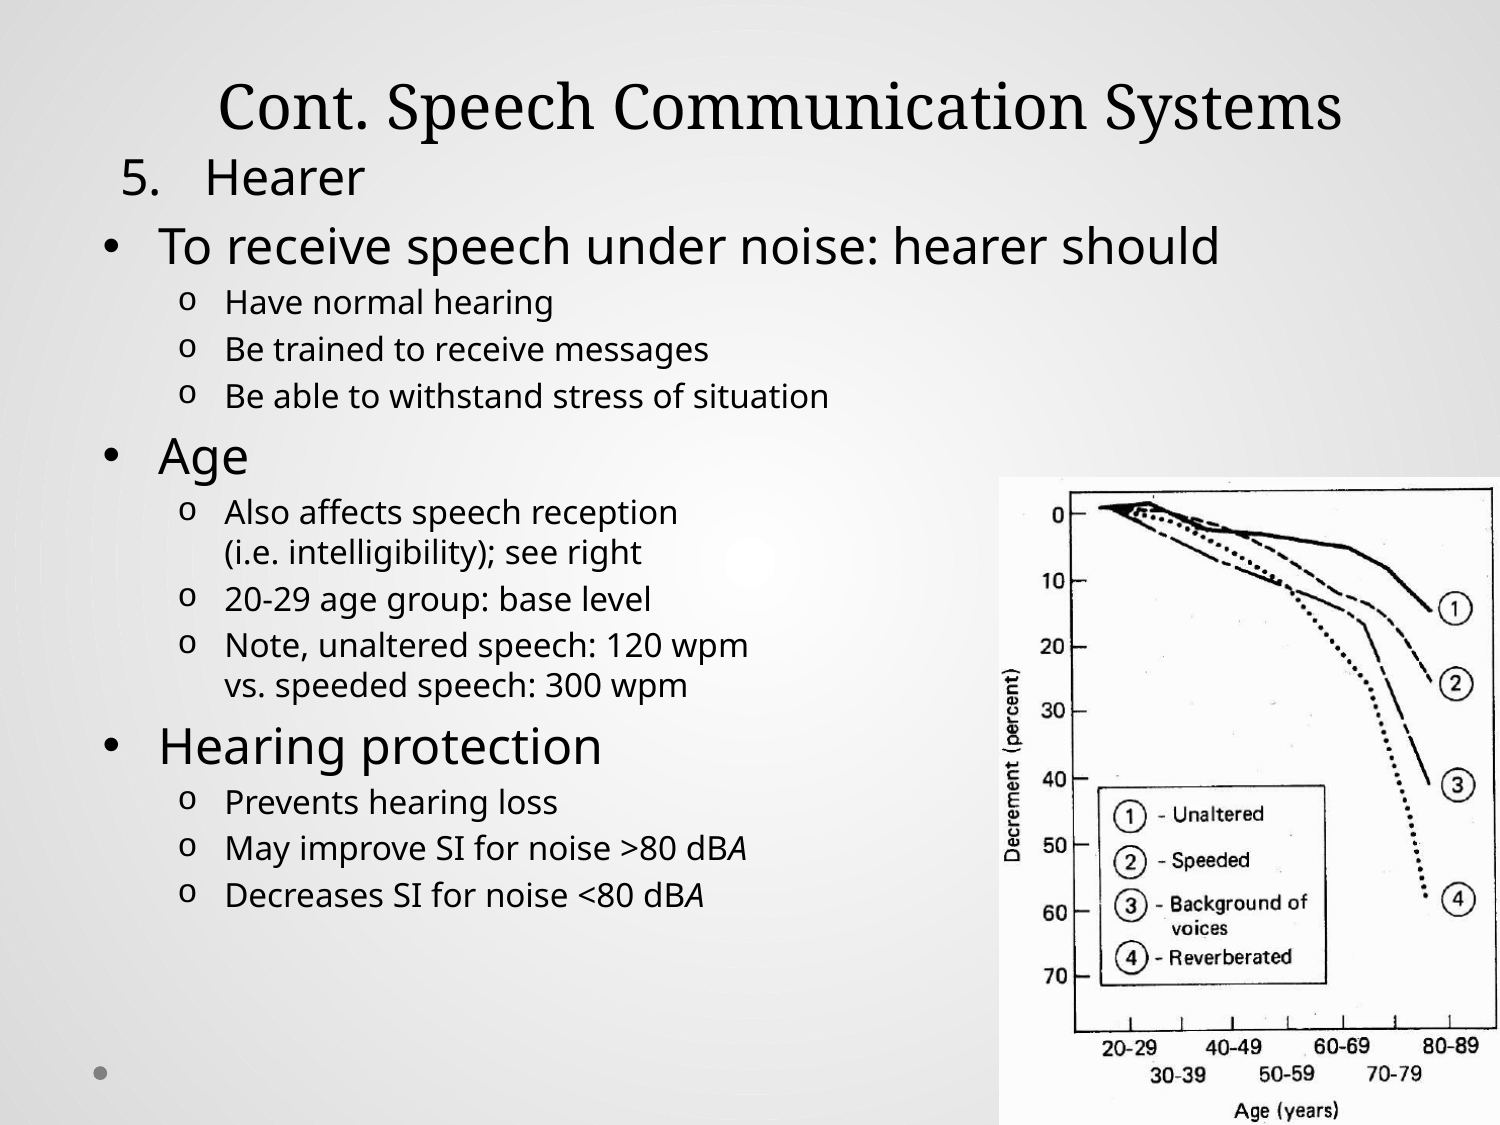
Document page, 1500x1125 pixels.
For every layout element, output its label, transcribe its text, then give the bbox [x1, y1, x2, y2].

title Cont. Speech Communication Systems [62, 50, 1500, 150]
picture [999, 477, 1500, 1125]
list Hearer To receive speech under noise: hearer should Have normal hearing Be trained to receive messages Be able to withstand stress of situation Age Also affects speech reception (i.e. intelligibility); see right 20-29 age group: base level Note, unaltered speech: 120 wpm vs. speeded speech: 300 wpm Hearing protection Prevents hearing loss May improve SI for noise >80 dBA Decreases SI for noise <80 dBA [87, 137, 1438, 1113]
